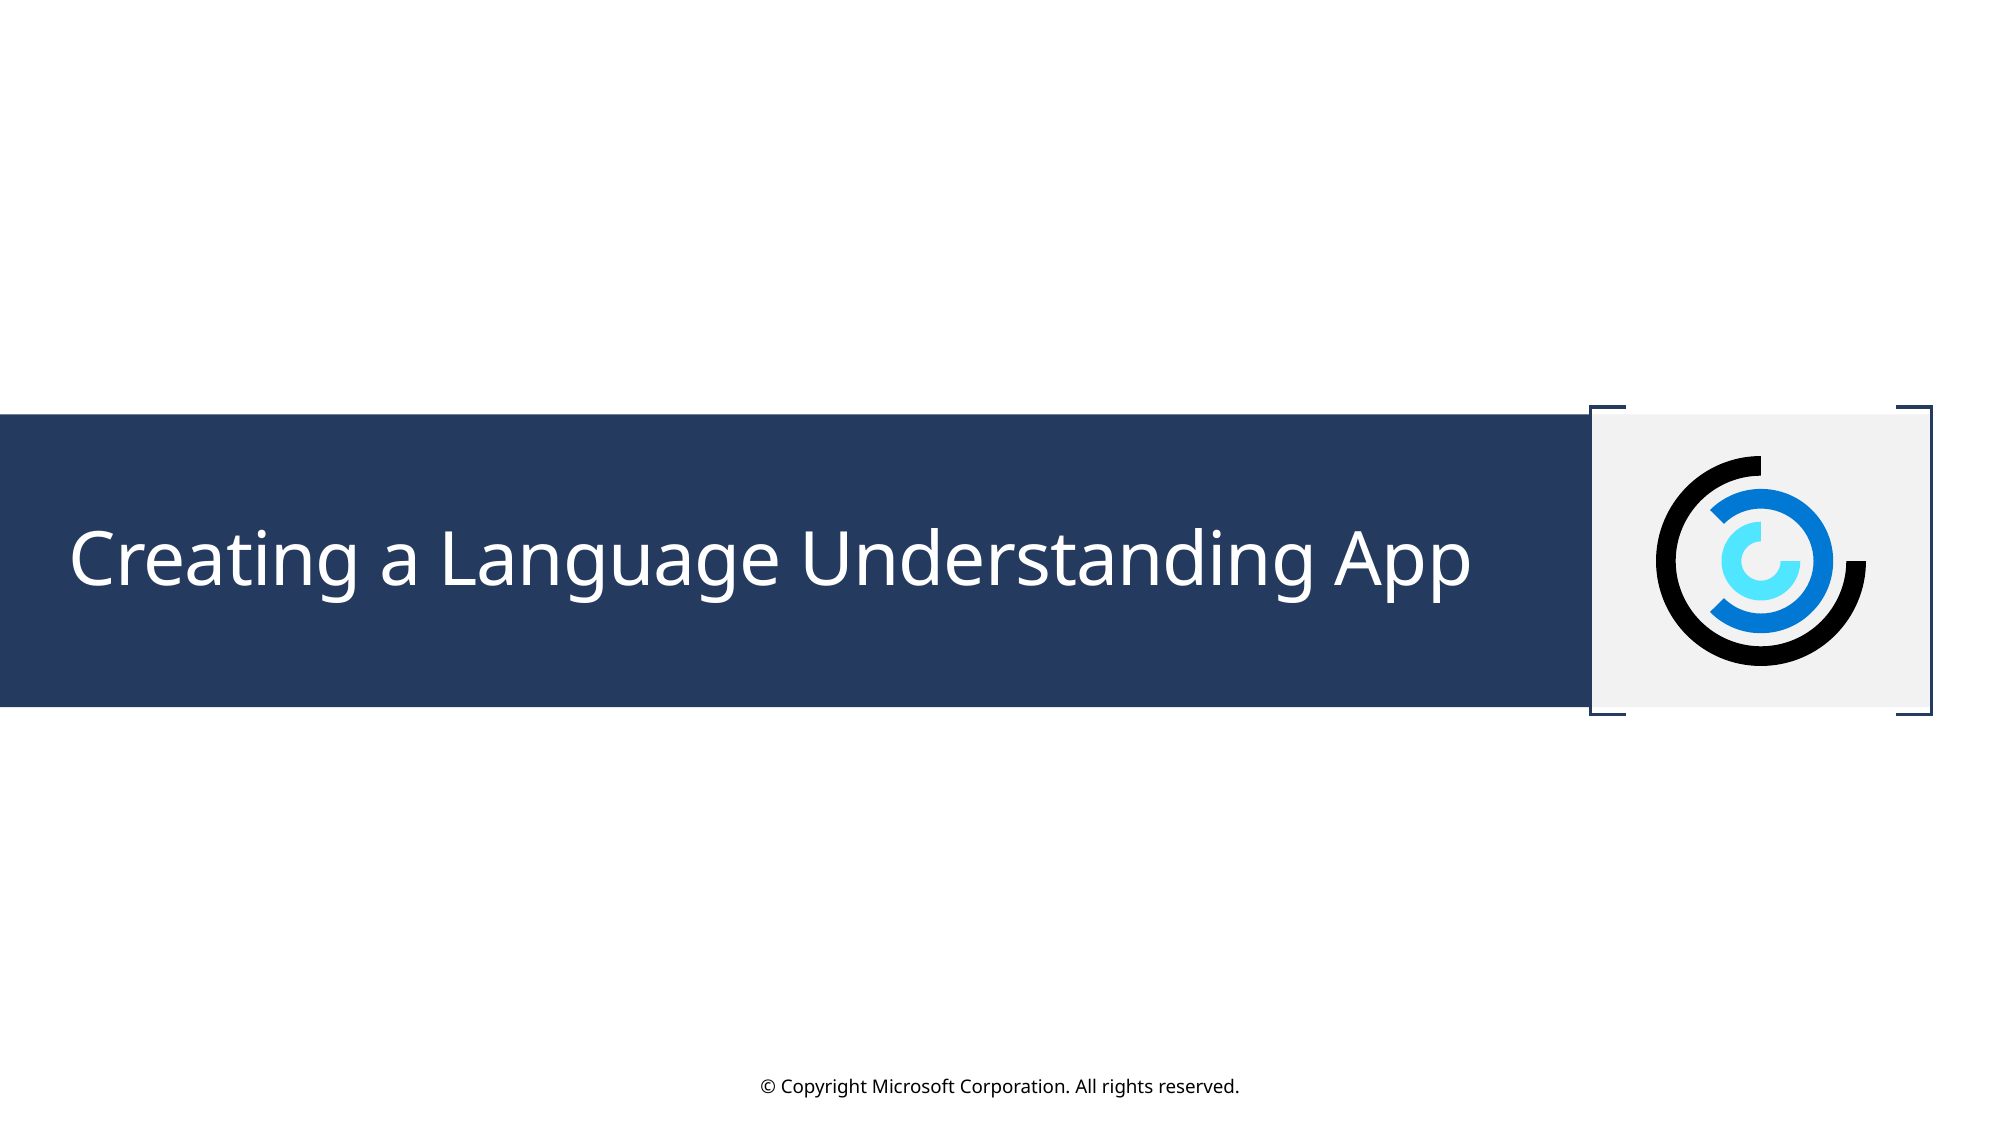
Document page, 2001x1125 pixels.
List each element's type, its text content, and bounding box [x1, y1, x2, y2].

picture [1655, 455, 1867, 667]
title Creating a Language Understanding App [68, 414, 1577, 708]
